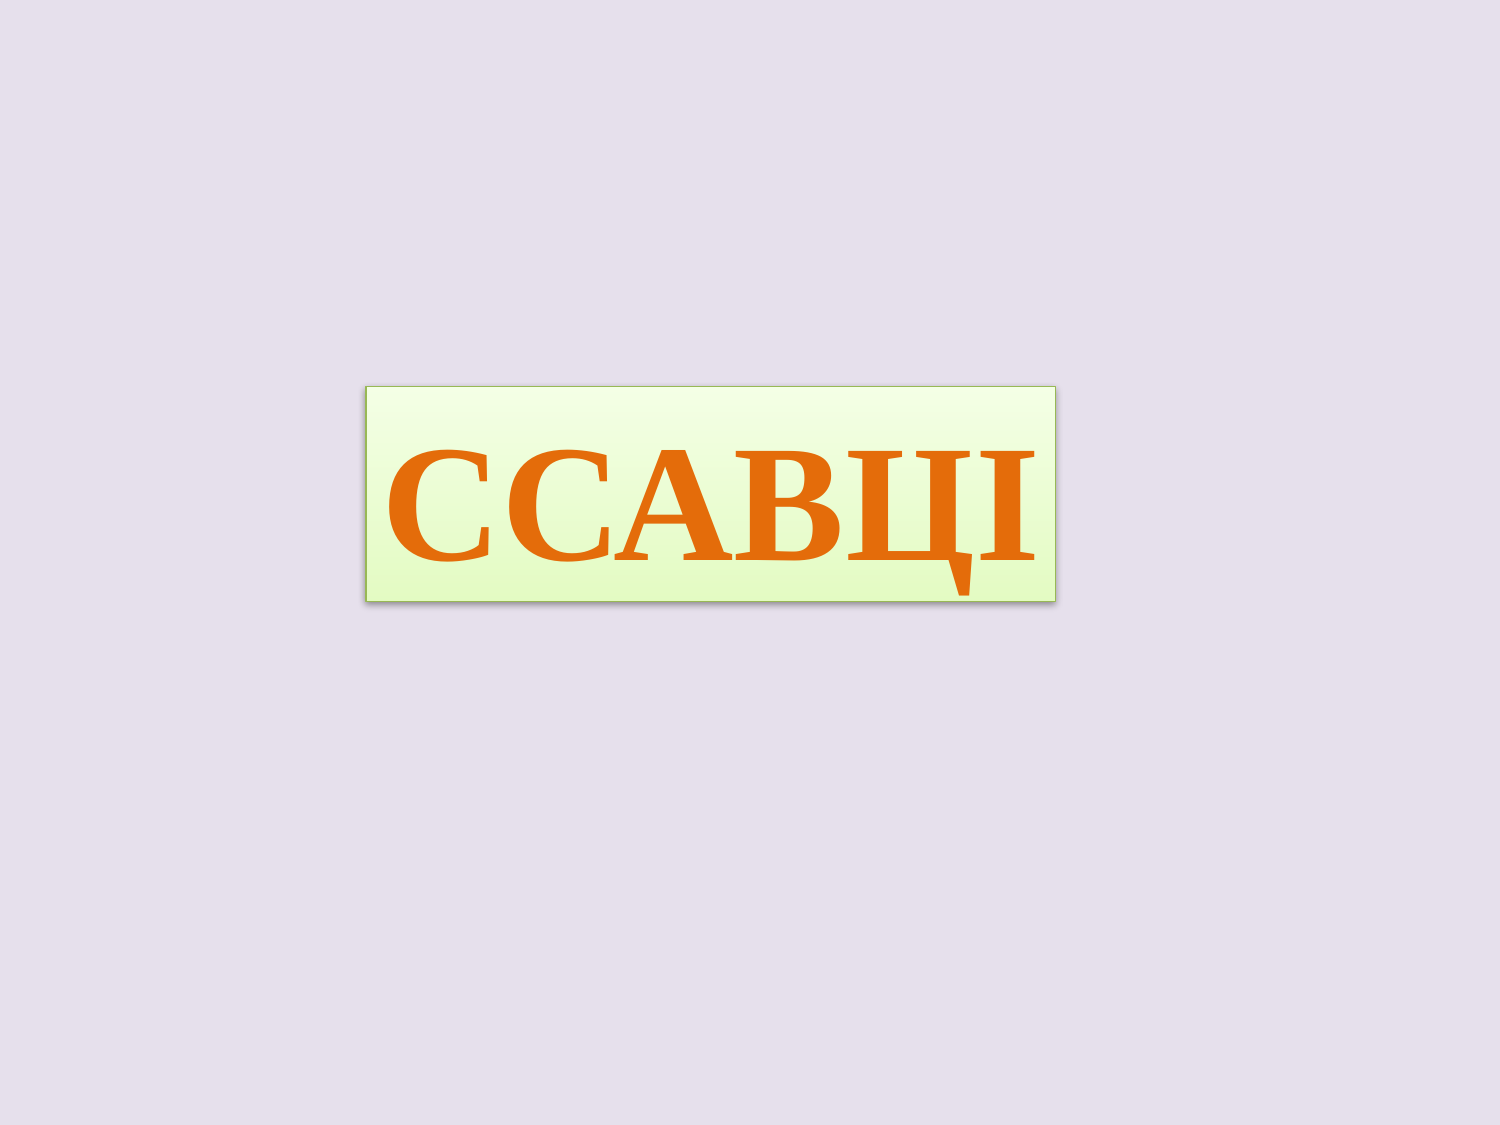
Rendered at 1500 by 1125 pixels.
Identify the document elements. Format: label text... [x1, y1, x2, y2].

text_box ССАВЦІ [365, 386, 1056, 602]
